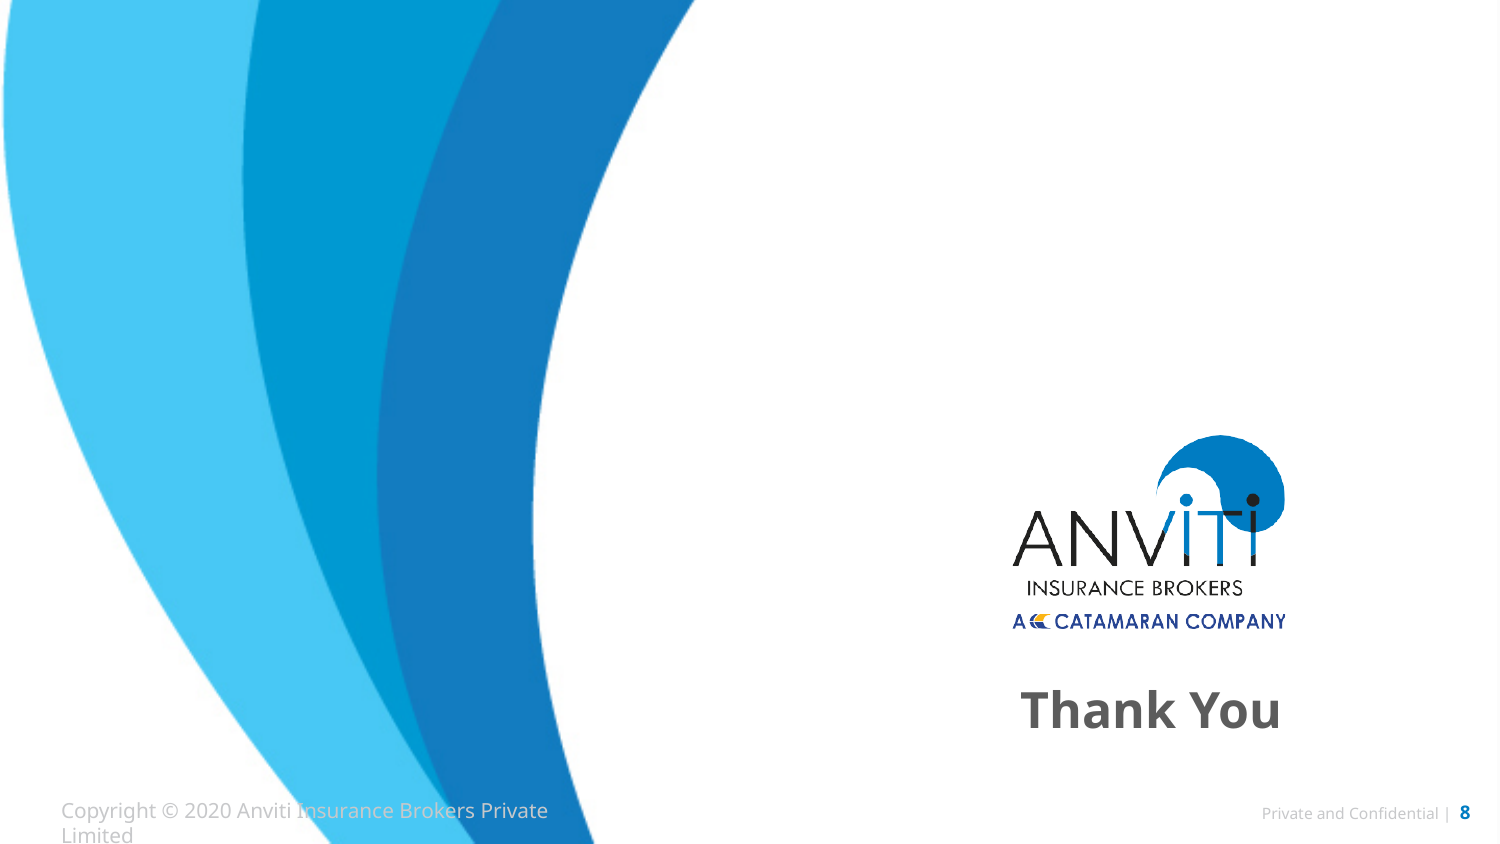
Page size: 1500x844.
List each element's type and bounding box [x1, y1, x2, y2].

text_box [1011, 435, 1286, 630]
picture [0, 0, 1497, 844]
